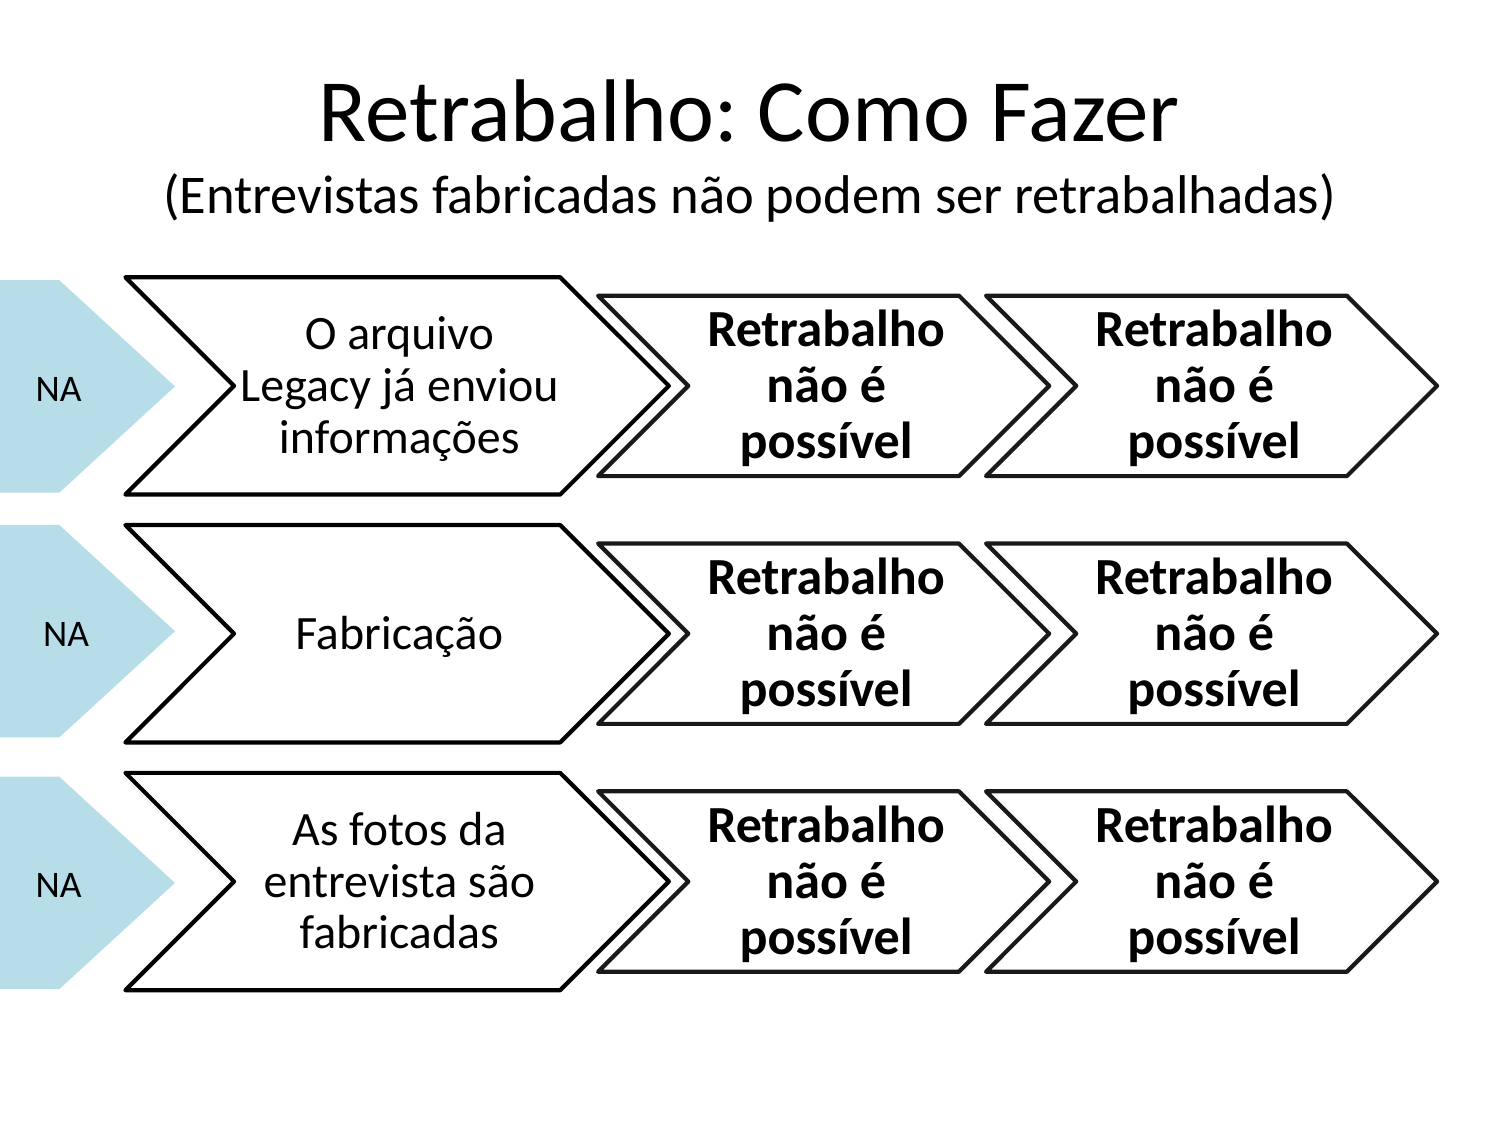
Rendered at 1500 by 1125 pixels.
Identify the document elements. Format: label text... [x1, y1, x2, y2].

text_box NA [0, 774, 119, 992]
text_box NA [0, 278, 119, 495]
title Retrabalho: Como Fazer (Entrevistas fabricadas não podem ser retrabalhadas) [75, 45, 1425, 233]
text_box NA [0, 522, 119, 740]
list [124, 262, 1438, 1006]
